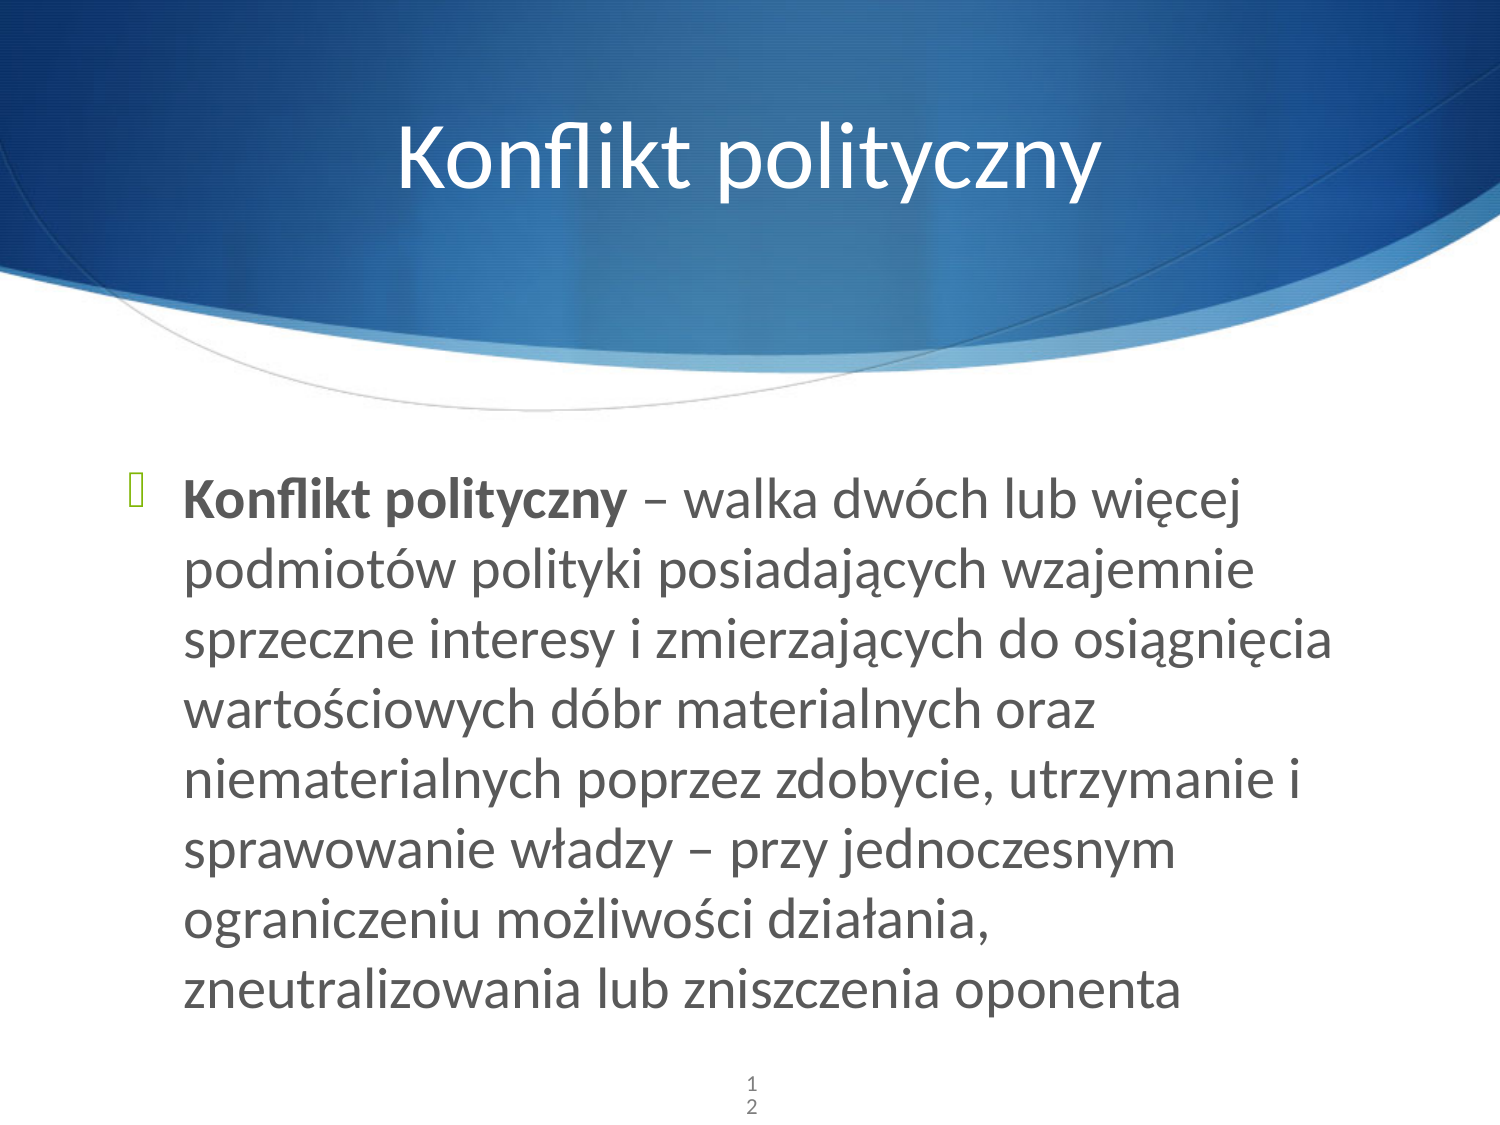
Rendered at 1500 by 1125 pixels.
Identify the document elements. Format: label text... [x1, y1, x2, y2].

picture [0, 0, 1500, 1125]
slide_number 12 [730, 1062, 769, 1103]
list Konflikt polityczny – walka dwóch lub więcej podmiotów polityki posiadających wzajemnie sprzeczne interesy i zmierzających do osiągnięcia wartościowych dóbr materialnych oraz niematerialnych poprzez zdobycie, utrzymanie i sprawowanie władzy – przy jednoczesnym ograniczeniu możliwości działania, zneutralizowania lub zniszczenia oponenta [121, 454, 1379, 991]
title Konflikt polityczny [75, 0, 1425, 301]
